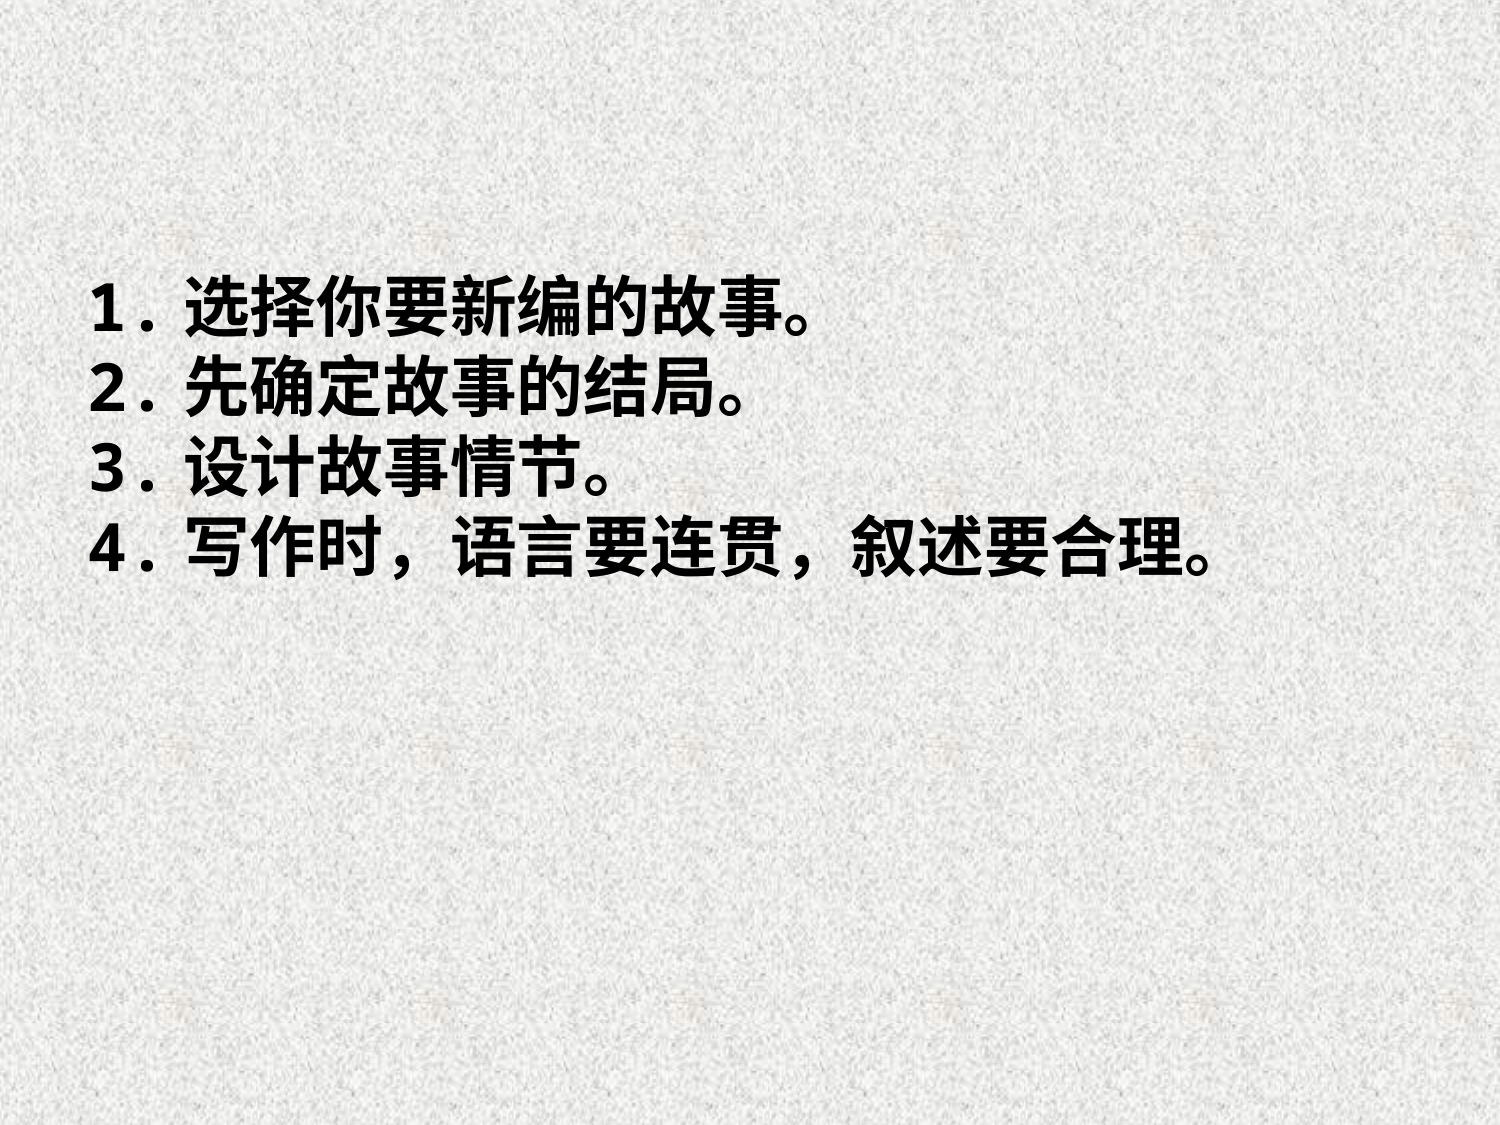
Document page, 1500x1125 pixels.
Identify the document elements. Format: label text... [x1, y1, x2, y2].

picture [0, 0, 1500, 1125]
text_box 1.选择你要新编的故事。 2.先确定故事的结局。 3.设计故事情节。 4.写作时，语言要连贯，叙述要合理。 [72, 257, 1231, 593]
